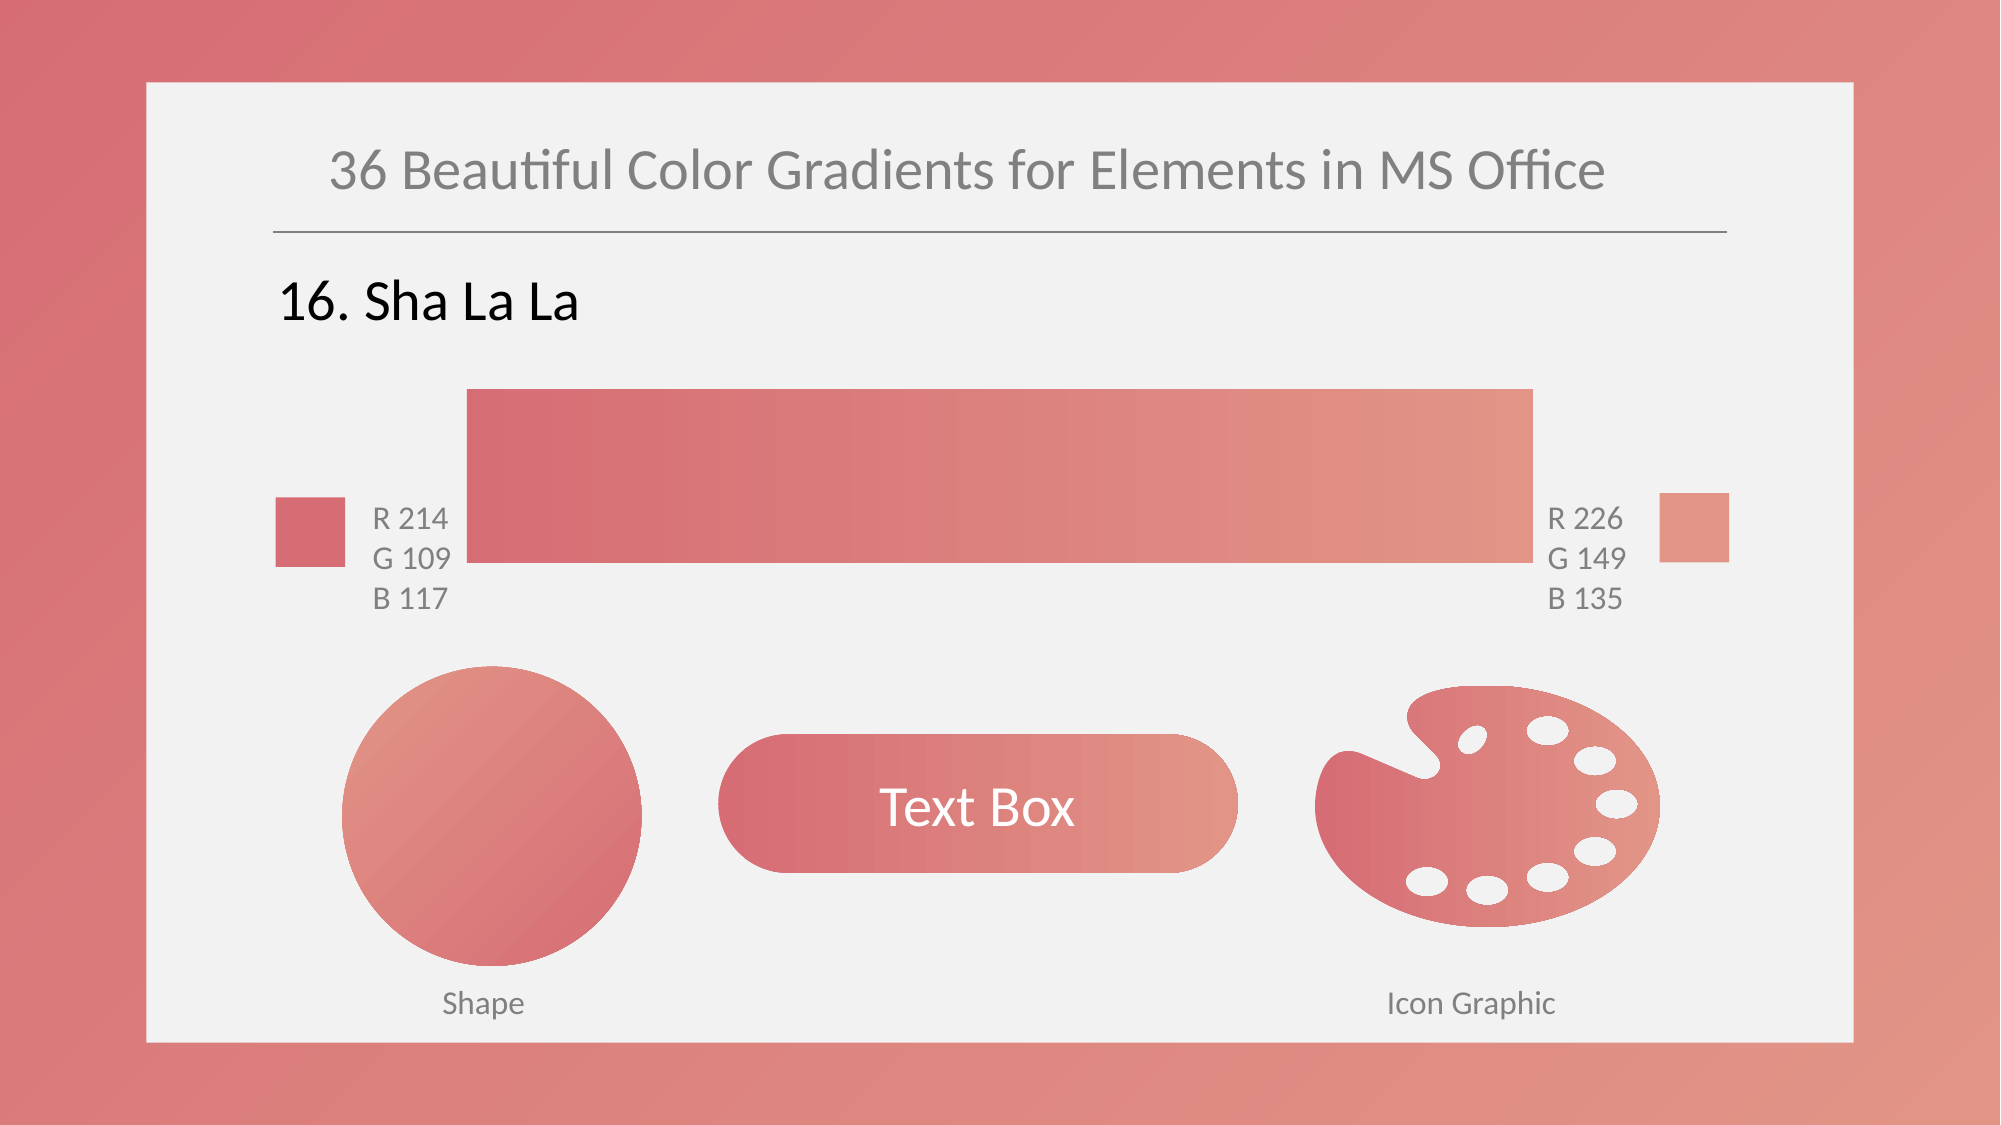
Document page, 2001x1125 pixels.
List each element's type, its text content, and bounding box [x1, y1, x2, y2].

text_box [1658, 491, 1731, 564]
text_box 16. Sha La La [262, 254, 597, 340]
text_box 36 Beautiful Color Gradients for Elements in MS Office [314, 123, 1908, 209]
text_box R 226 G 149 B 135 [1533, 488, 1660, 624]
text_box [465, 387, 1535, 565]
text_box Shape [427, 973, 555, 1029]
text_box Text Box [716, 732, 1240, 875]
text_box R 214 G 109 B 117 [357, 488, 485, 624]
text_box [144, 80, 1856, 1045]
text_box Icon Graphic [1372, 973, 1603, 1029]
text_box [274, 495, 347, 569]
text_box [340, 664, 644, 969]
text_box [1312, 683, 1662, 930]
